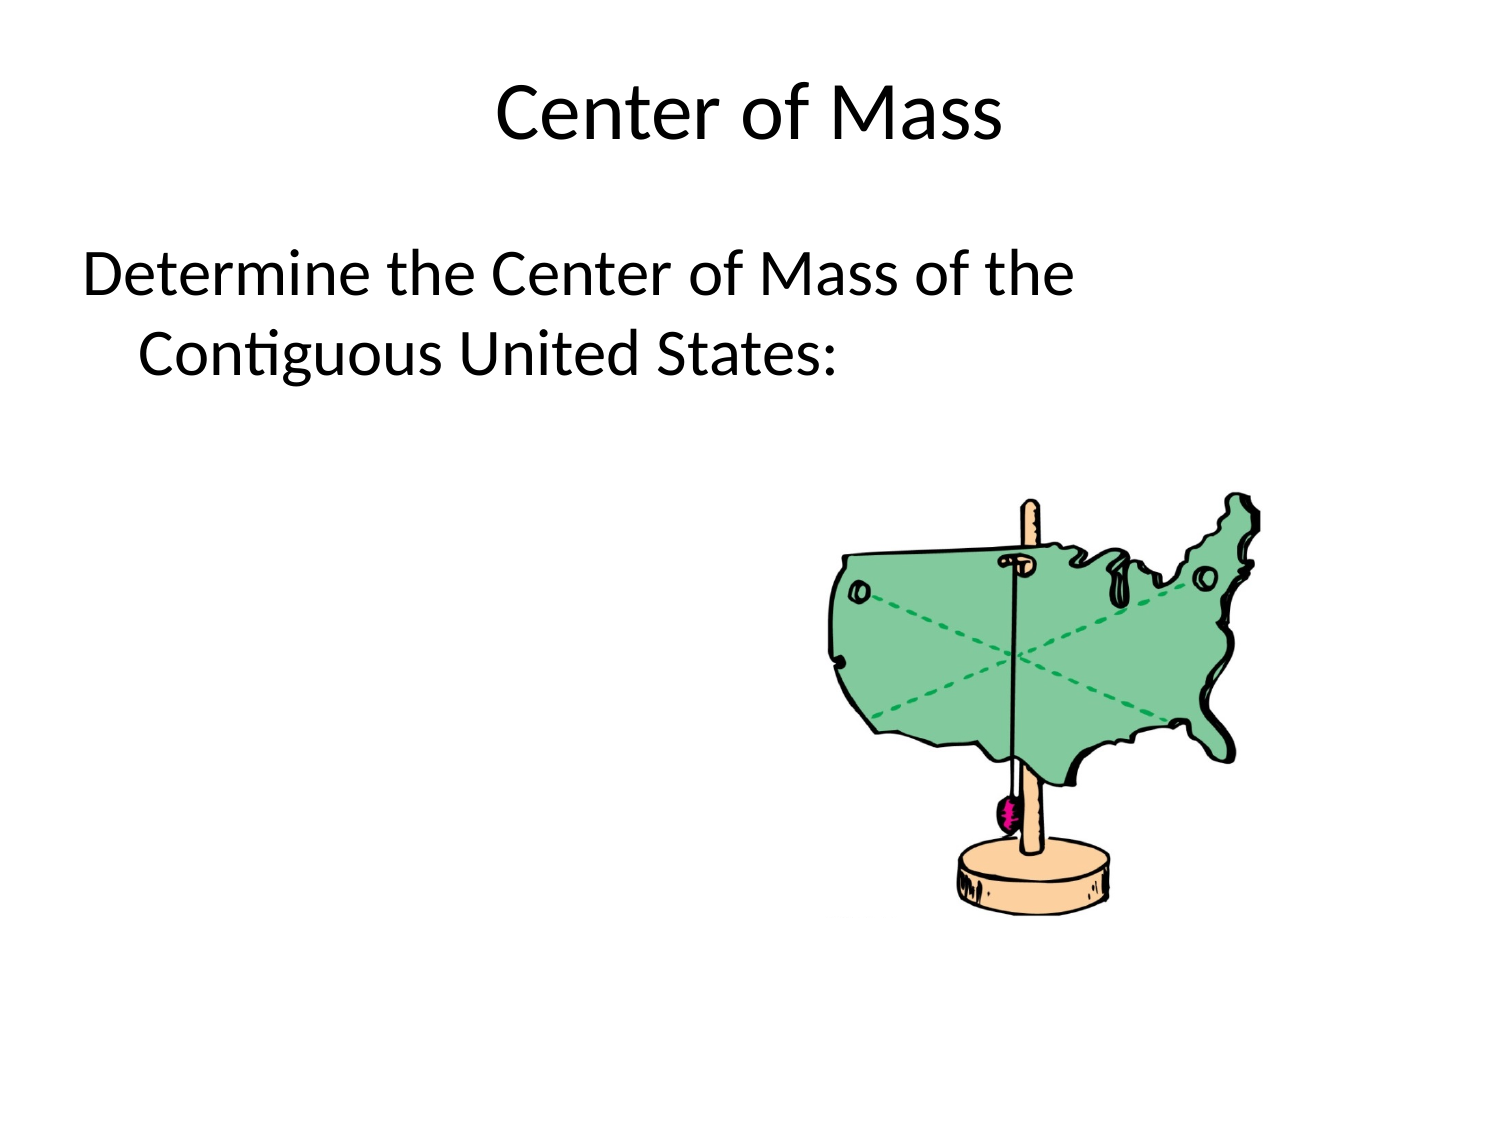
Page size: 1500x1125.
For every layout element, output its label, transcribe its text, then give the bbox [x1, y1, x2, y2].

picture [824, 489, 1263, 918]
title Center of Mass [0, 23, 1500, 190]
list Determine the Center of Mass of the Contiguous United States: [67, 221, 1313, 1082]
